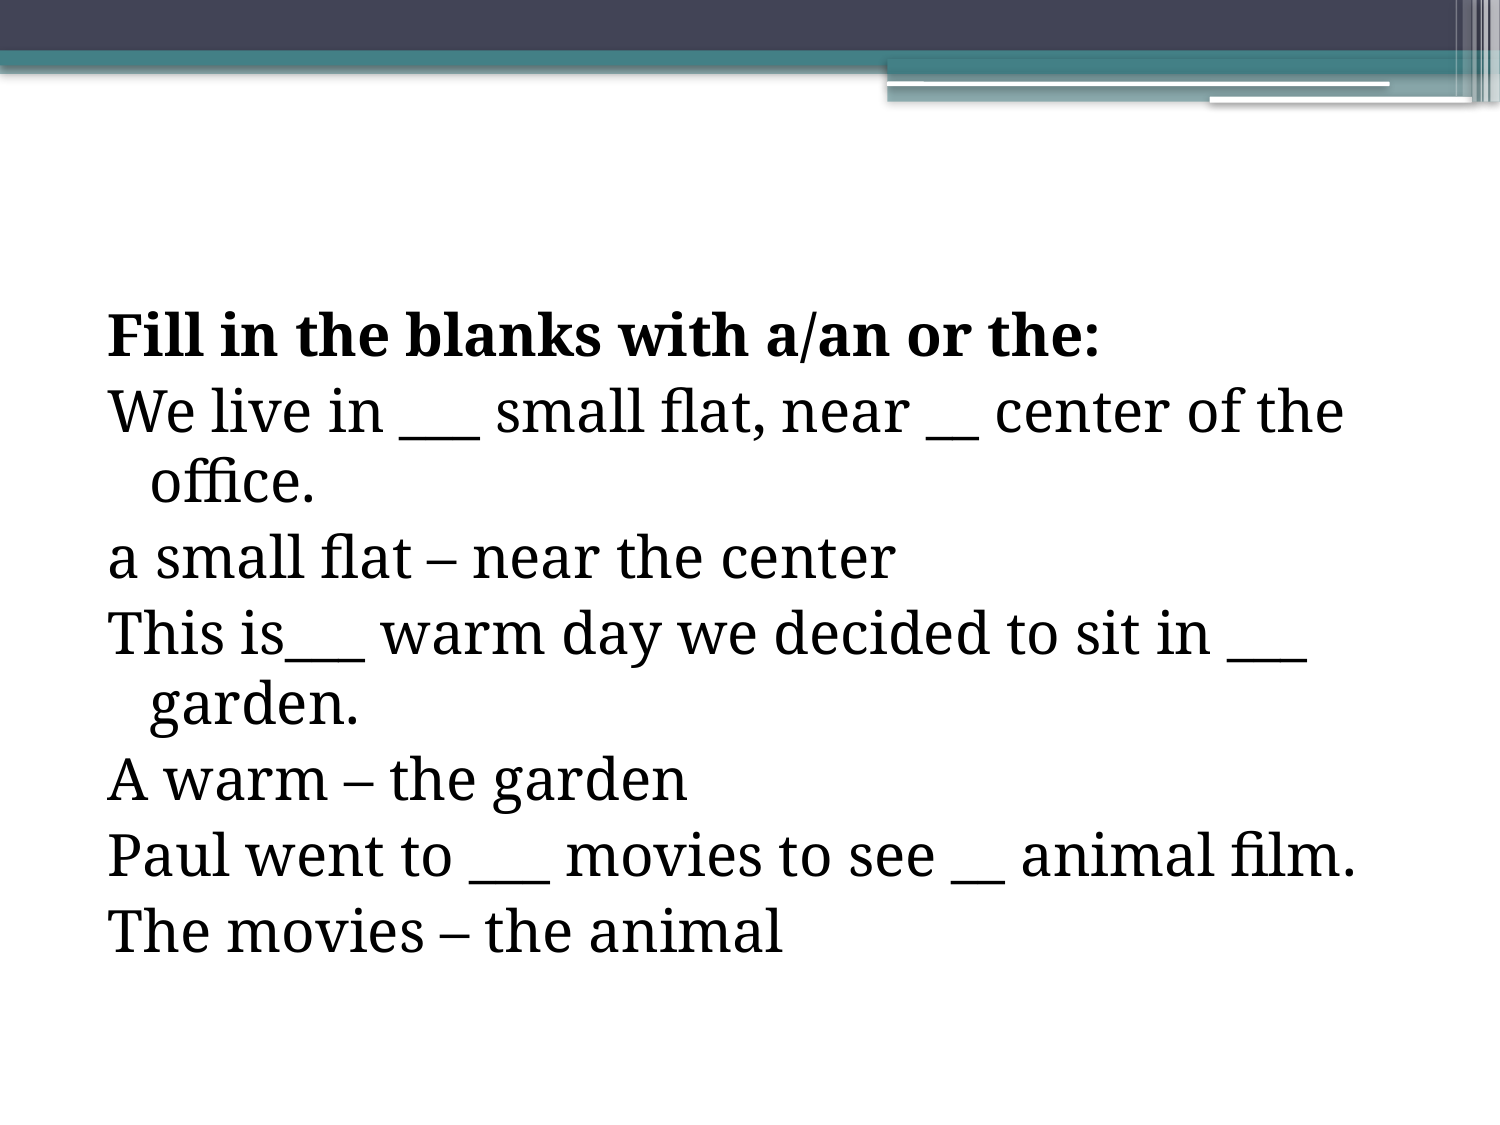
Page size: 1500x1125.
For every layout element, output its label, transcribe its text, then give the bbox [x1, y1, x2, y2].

list Fill in the blanks with a/an or the: We live in ___ small flat, near __ center of the office. a small flat – near the center This is___ warm day we decided to sit in ___ garden. A warm – the garden Paul went to ___ movies to see __ animal film. The movies – the animal [75, 290, 1425, 1079]
